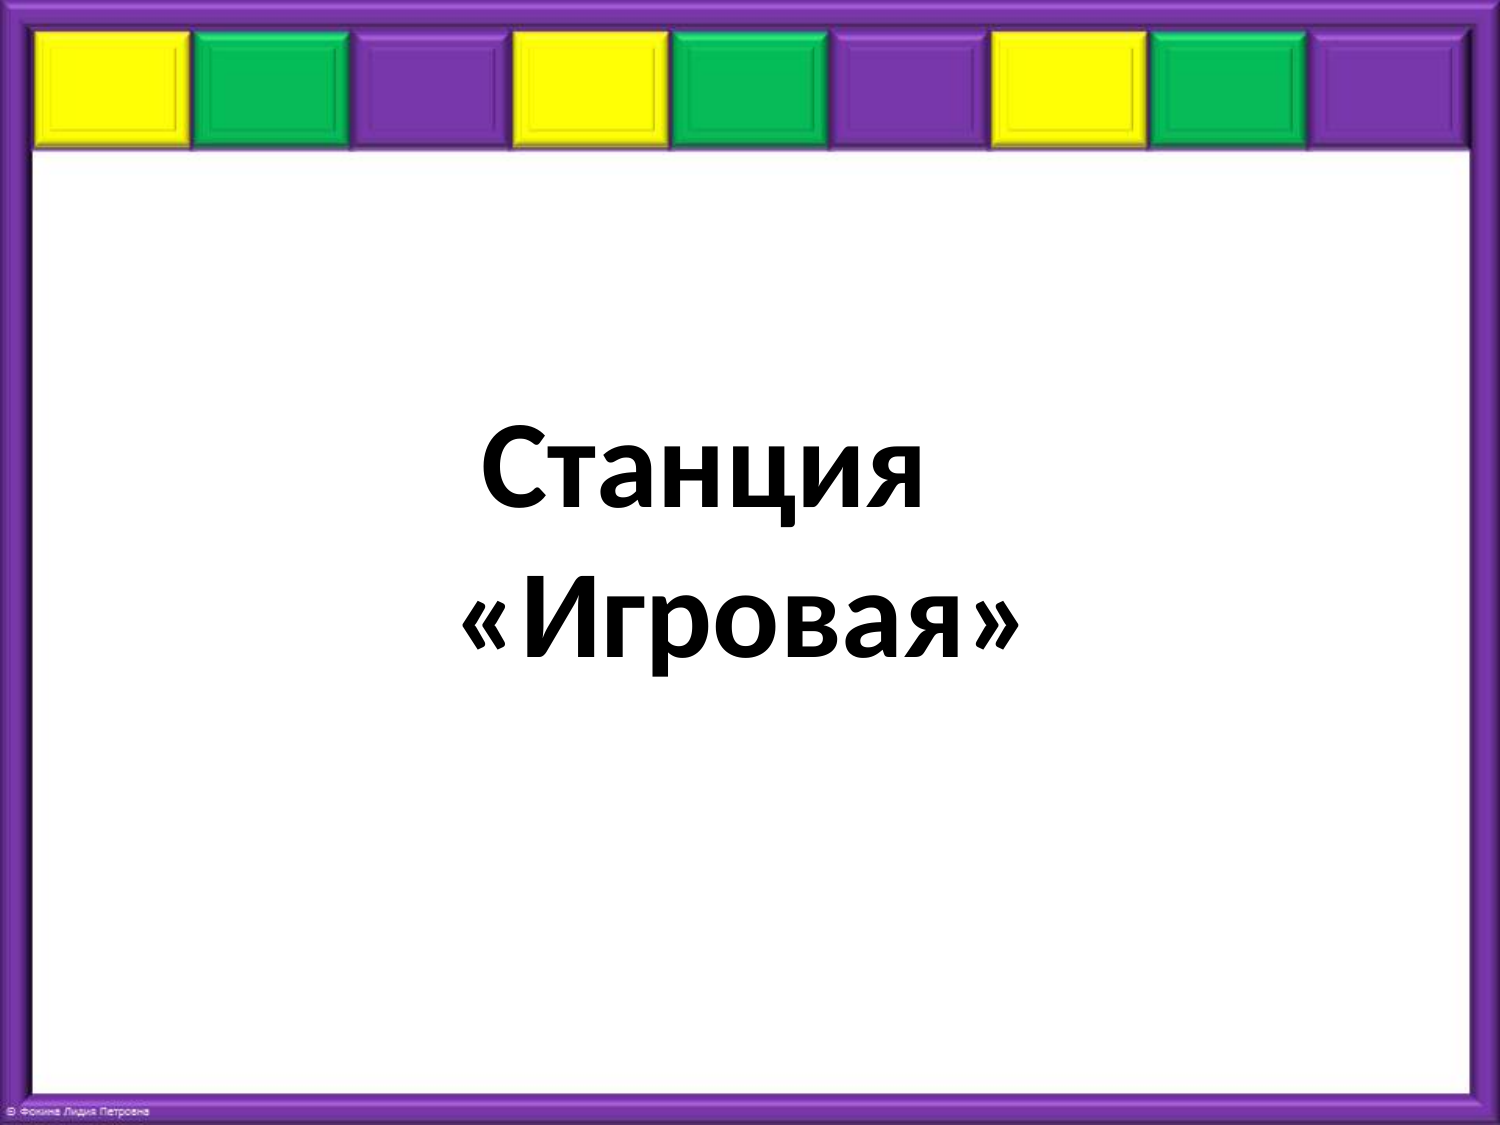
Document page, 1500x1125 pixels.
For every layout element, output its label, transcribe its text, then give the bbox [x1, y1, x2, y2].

text_box Станция «Игровая» [410, 374, 1360, 690]
picture [0, 0, 1500, 1125]
